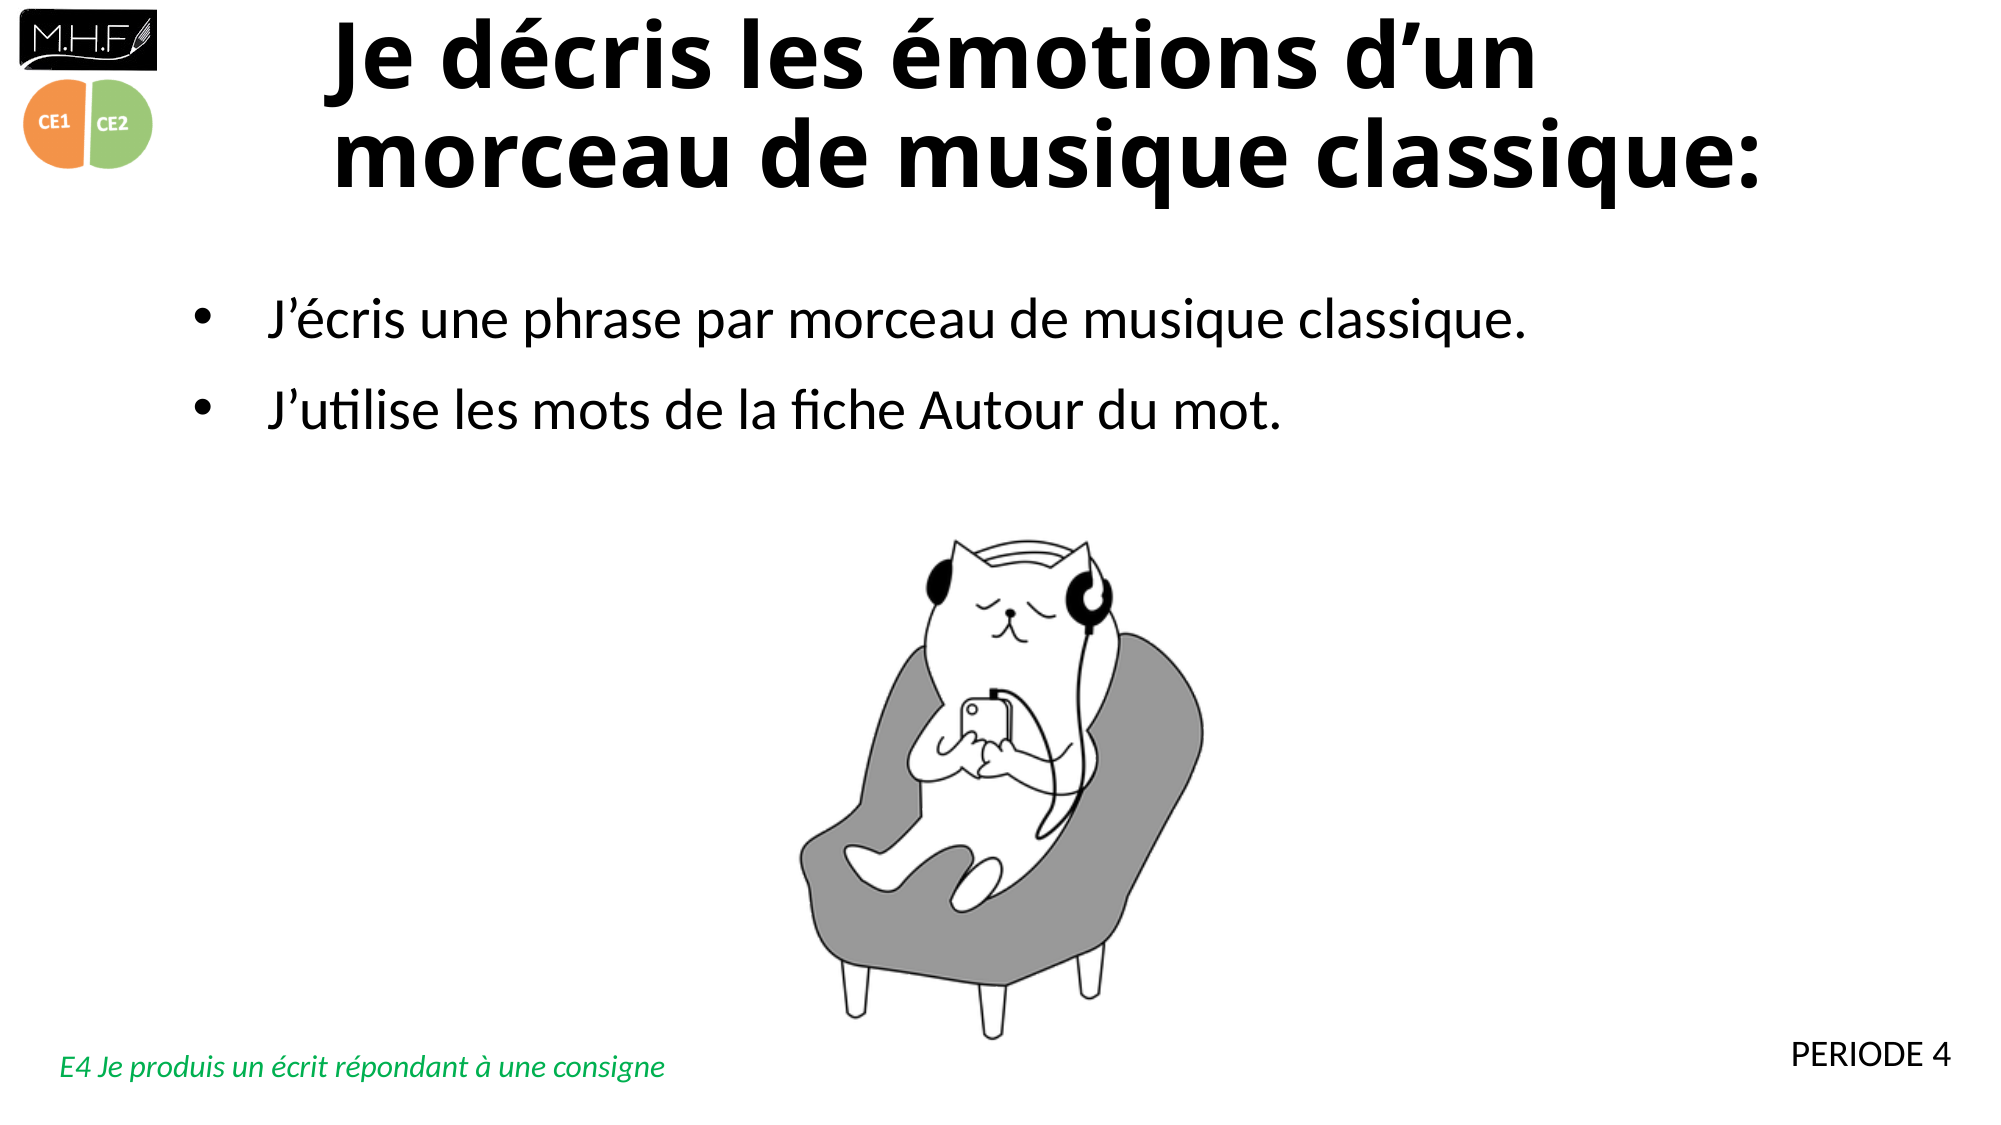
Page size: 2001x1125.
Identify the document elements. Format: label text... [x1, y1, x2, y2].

picture [1, 7, 177, 207]
text_box PERIODE 4 [1362, 1021, 1967, 1082]
picture [781, 516, 1218, 1048]
text_box J’écris une phrase par morceau de musique classique. J’utilise les mots de la fiche Autour du mot. [177, 268, 1578, 511]
title Je décris les émotions d’un morceau de musique classique: [316, 0, 1863, 218]
text_box E4 Je produis un écrit répondant à une consigne [44, 1038, 1346, 1092]
